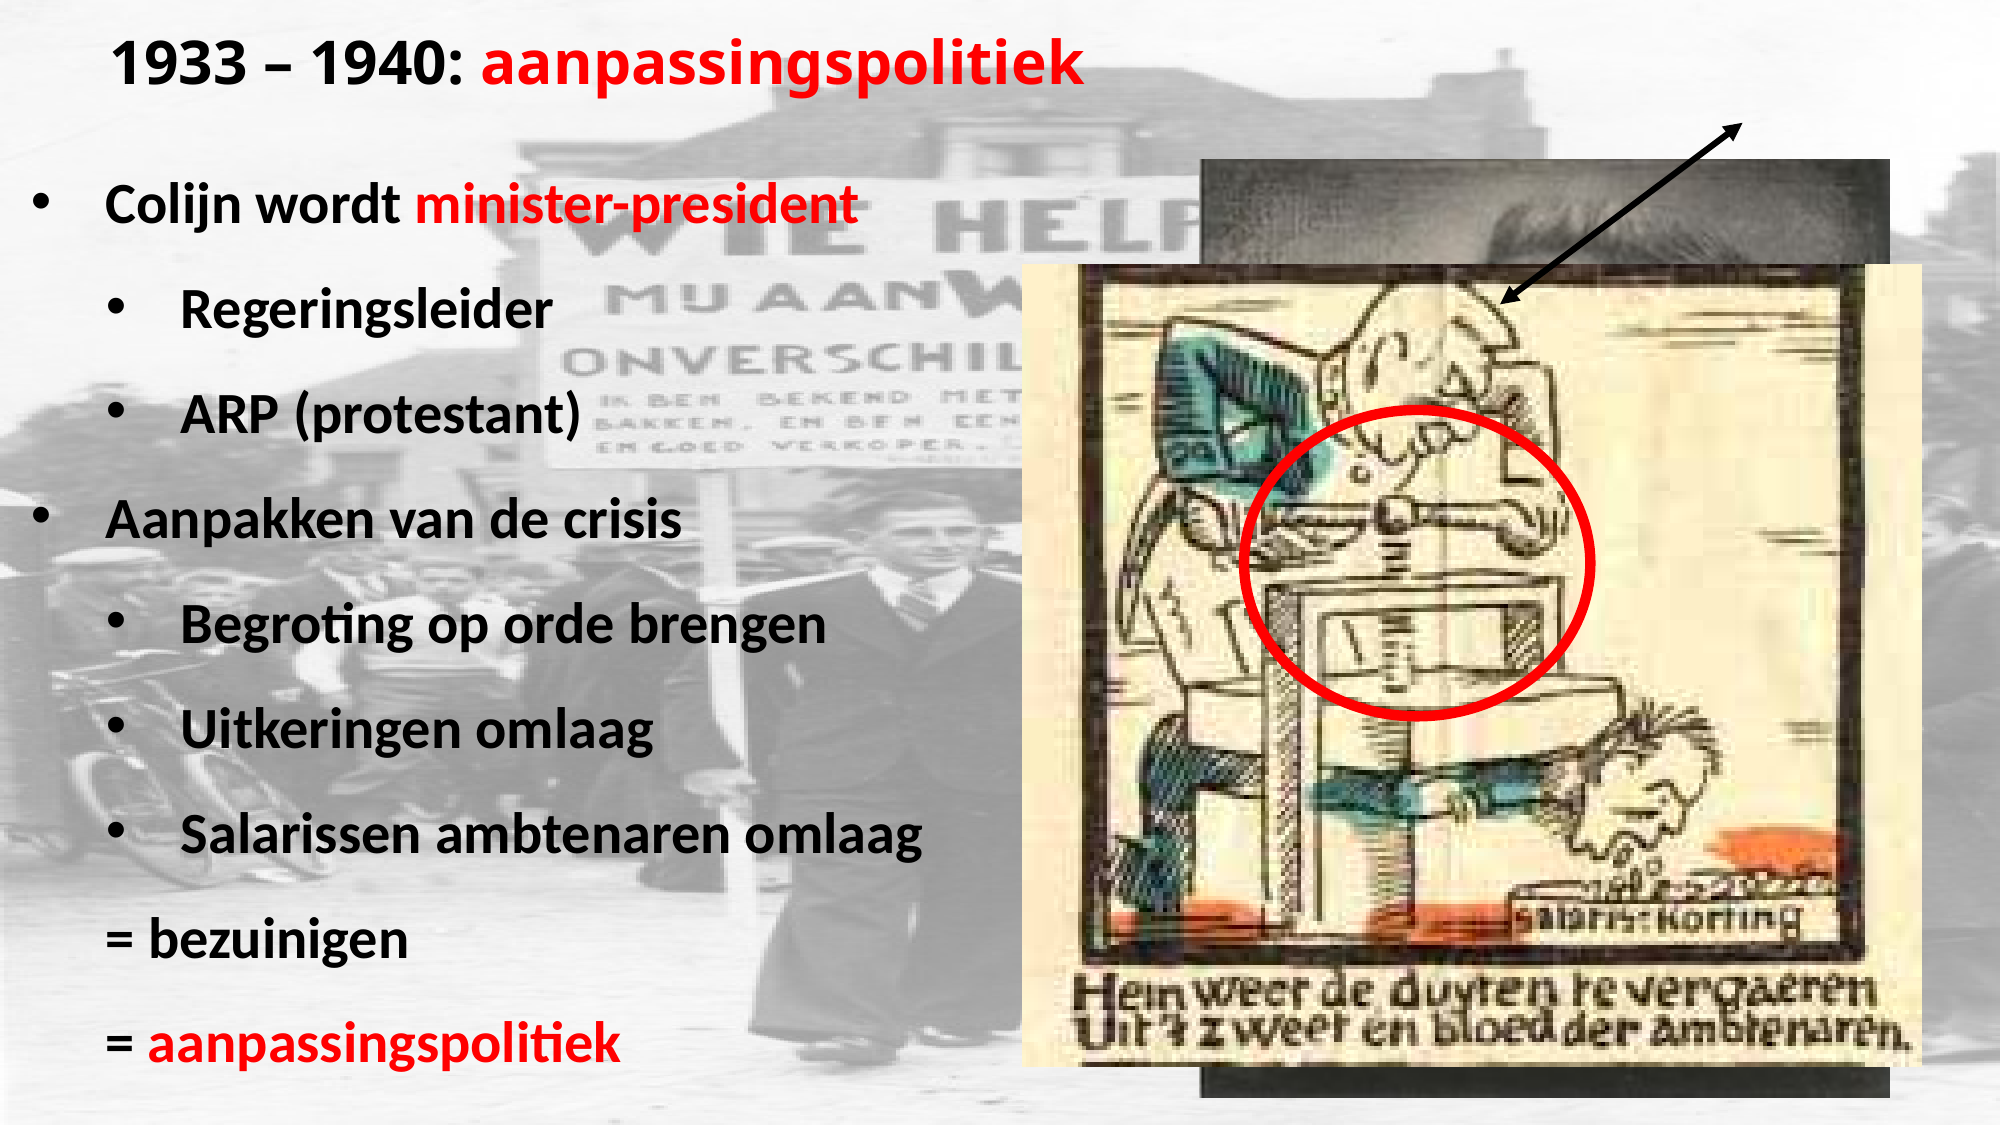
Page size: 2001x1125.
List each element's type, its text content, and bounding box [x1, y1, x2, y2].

picture [1022, 159, 1922, 1098]
text_box Colijn wordt minister-president Regeringsleider ARP (protestant) Aanpakken van de crisis Begroting op orde brengen Uitkeringen omlaag Salarissen ambtenaren omlaag = bezuinigen = aanpassingspolitiek [16, 122, 1023, 1082]
title 1933 – 1940: aanpassingspolitiek [94, 25, 1698, 106]
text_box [1499, 122, 1743, 305]
